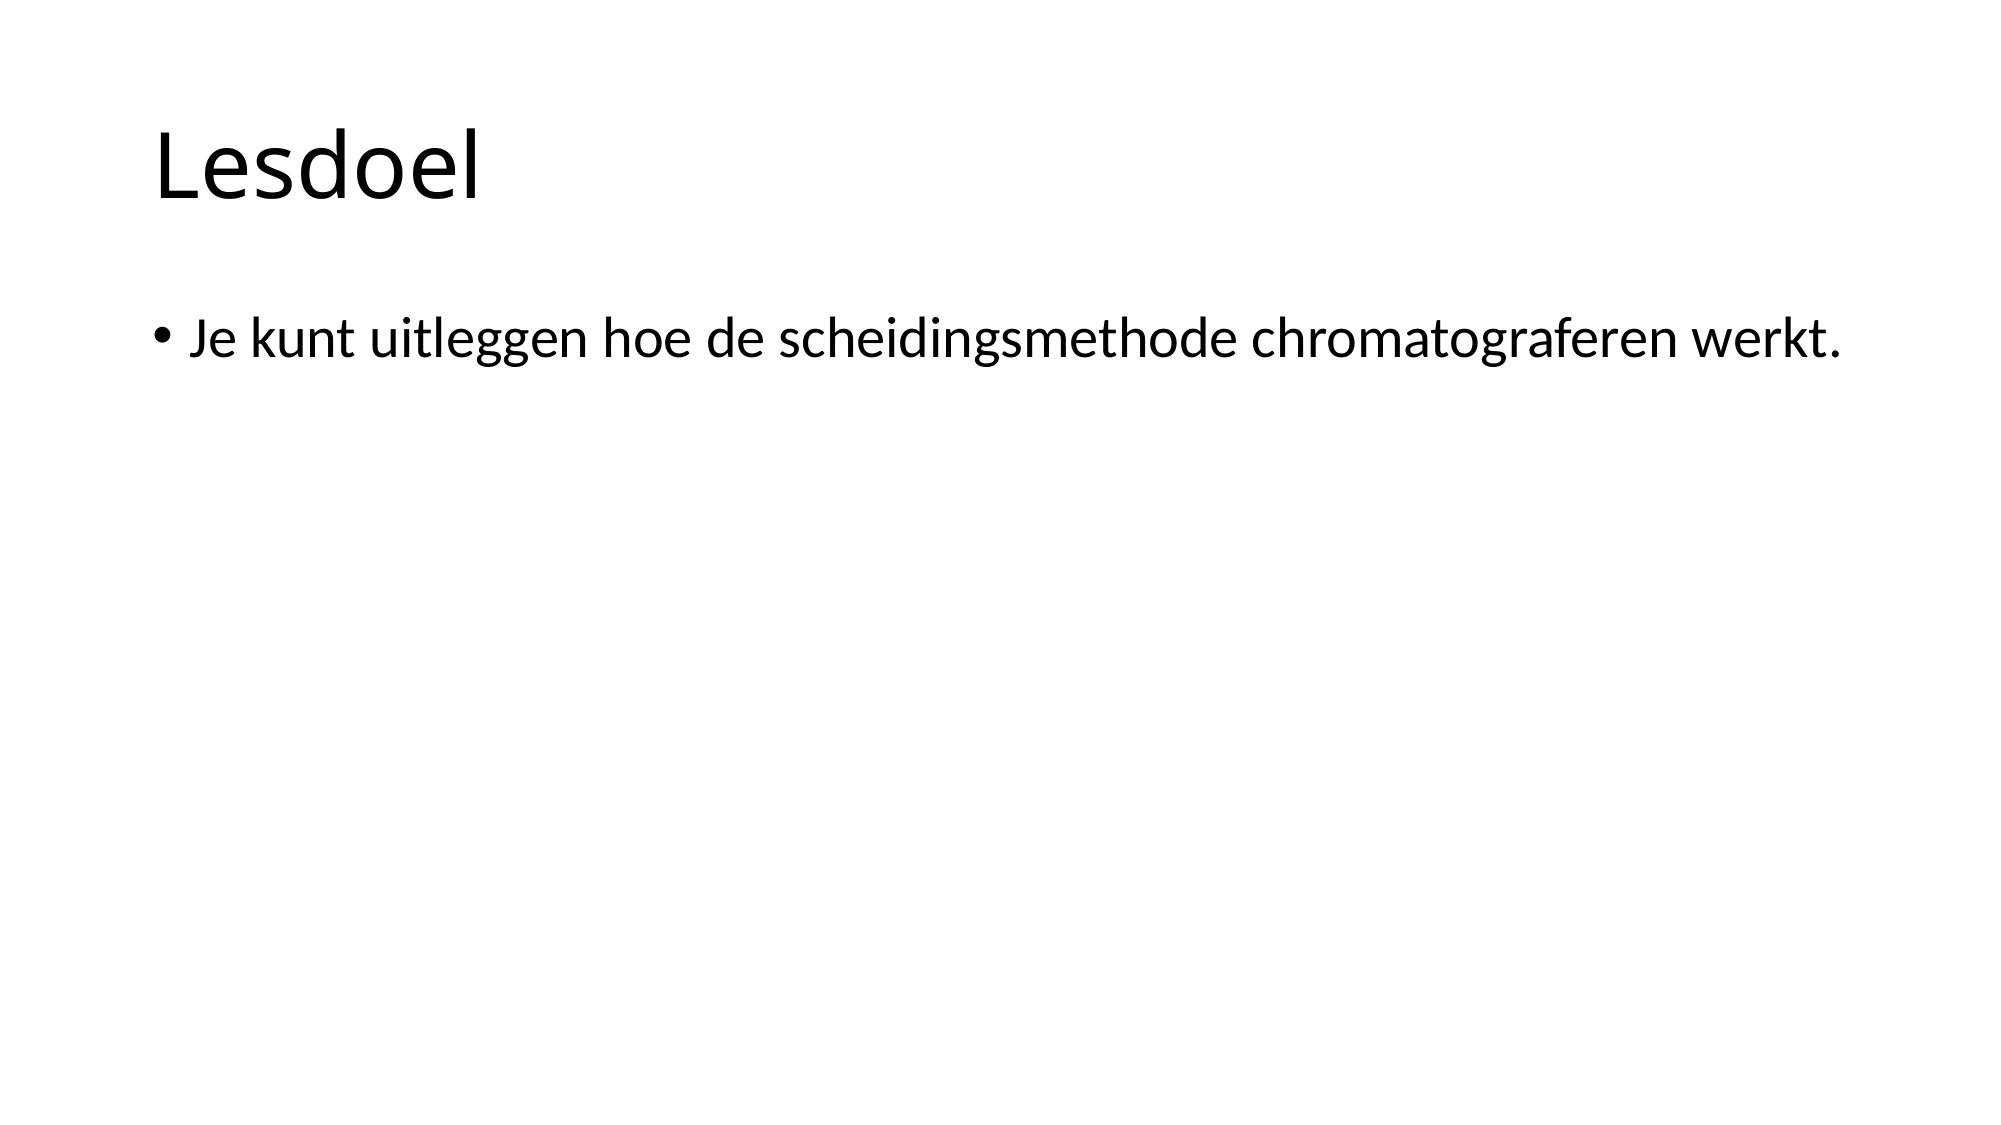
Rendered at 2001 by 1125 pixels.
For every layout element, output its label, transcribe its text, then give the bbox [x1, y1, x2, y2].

list Je kunt uitleggen hoe de scheidingsmethode chromatograferen werkt. [137, 299, 1863, 1014]
title Lesdoel [137, 59, 1863, 278]
